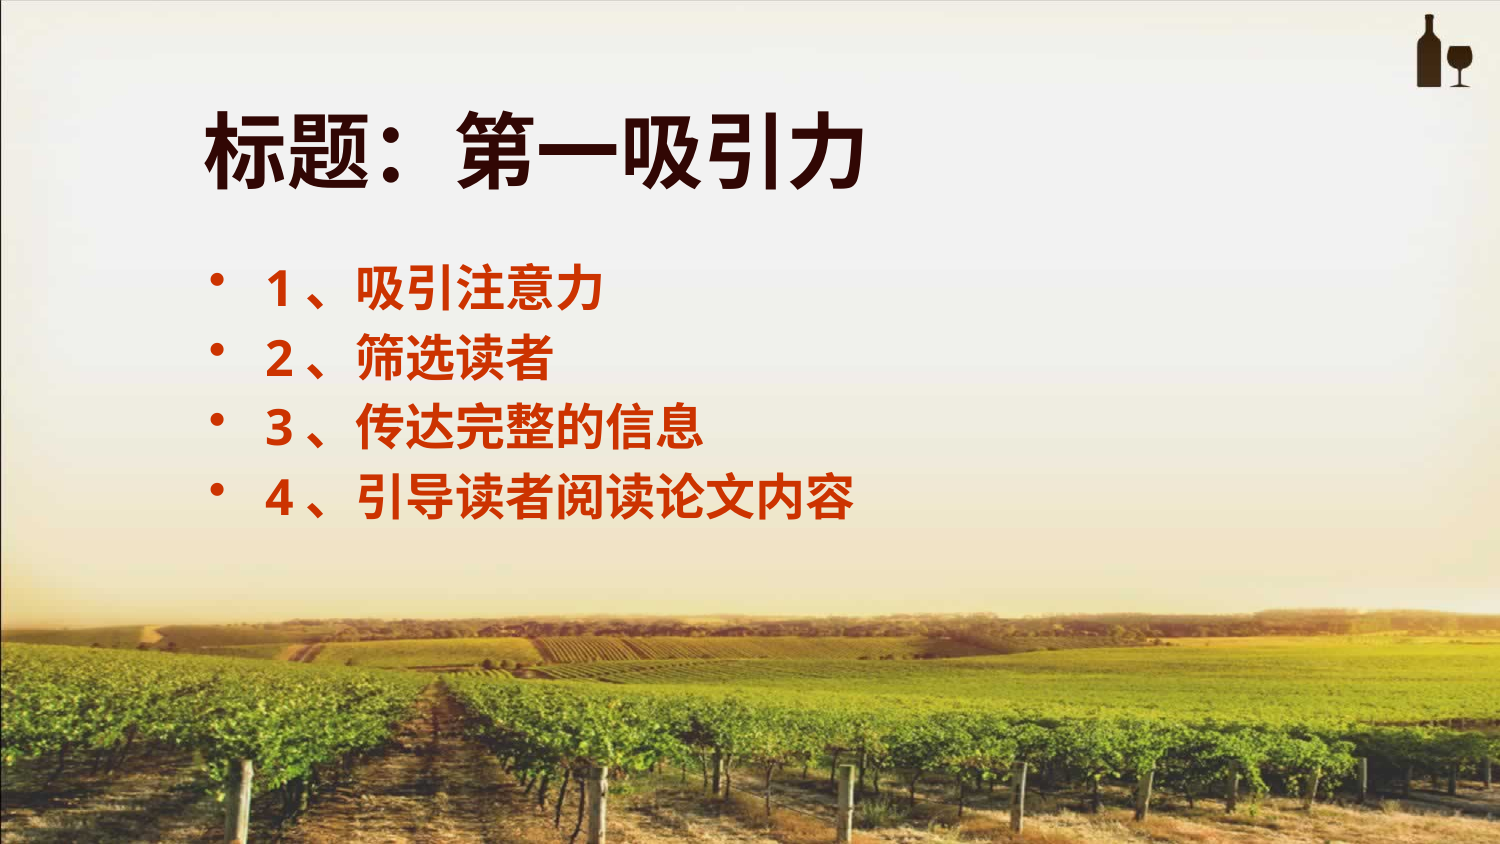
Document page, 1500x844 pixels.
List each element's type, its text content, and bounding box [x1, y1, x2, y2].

list 1、吸引注意力 2、筛选读者 3、传达完整的信息 4、引导读者阅读论文内容 [193, 248, 1470, 755]
picture [0, 0, 1500, 844]
title 标题：第一吸引力 [188, 26, 1468, 207]
